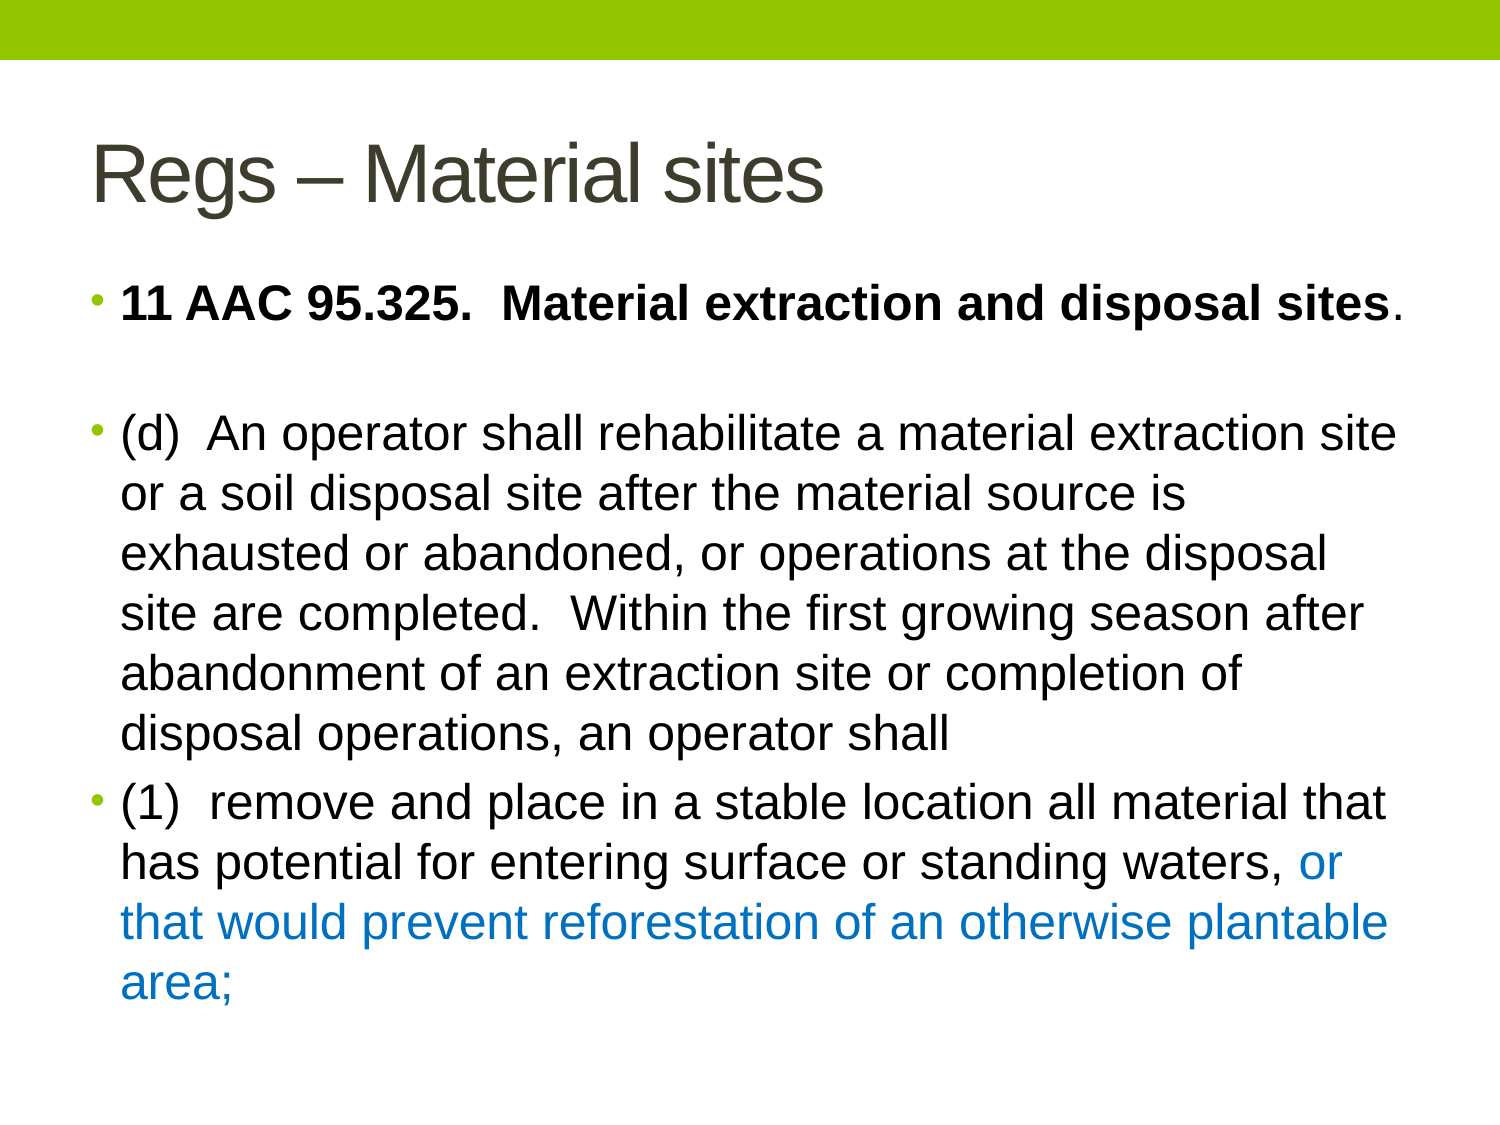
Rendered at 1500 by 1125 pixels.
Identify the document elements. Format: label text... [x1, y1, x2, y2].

list 11 AAC 95.325. Material extraction and disposal sites. (d) An operator shall rehabilitate a material extraction site or a soil disposal site after the material source is exhausted or abandoned, or operations at the disposal site are completed. Within the first growing season after abandonment of an extraction site or completion of disposal operations, an operator shall (1) remove and place in a stable location all material that has potential for entering surface or standing waters, or that would prevent reforestation of an otherwise plantable area; [75, 262, 1425, 1063]
title Regs – Material sites [75, 87, 1425, 250]
